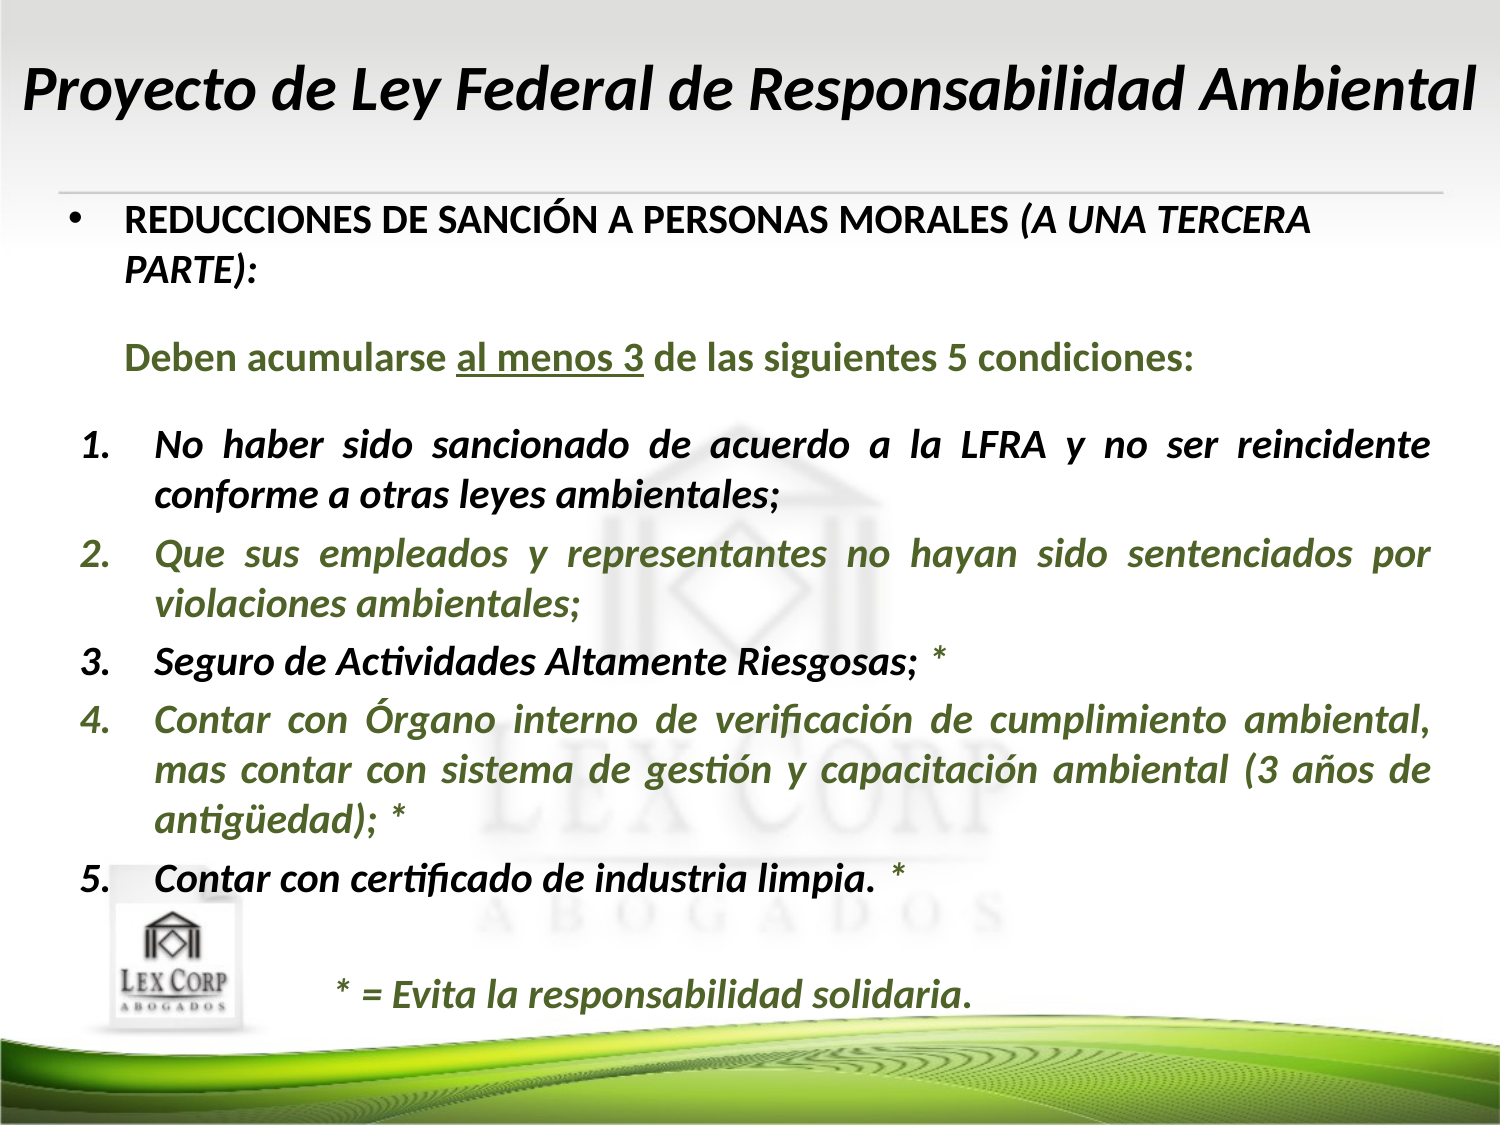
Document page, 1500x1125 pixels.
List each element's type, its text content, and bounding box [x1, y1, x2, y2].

list REDUCCIONES DE SANCIÓN A PERSONAS MORALES (A una tercera parte): Deben acumularse al menos 3 de las siguientes 5 condiciones: No haber sido sancionado de acuerdo a la LFRA y no ser reincidente conforme a otras leyes ambientales; Que sus empleados y representantes no hayan sido sentenciados por violaciones ambientales; Seguro de Actividades Altamente Riesgosas; * Contar con Órgano interno de verificación de cumplimiento ambiental, mas contar con sistema de gestión y capacitación ambiental (3 años de antigüedad); * Contar con certificado de industria limpia. * * = Evita la responsabilidad solidaria. [53, 184, 1447, 1024]
picture [0, 170, 1500, 1125]
text_box Proyecto de Ley Federal de Responsabilidad Ambiental [0, 0, 1500, 170]
